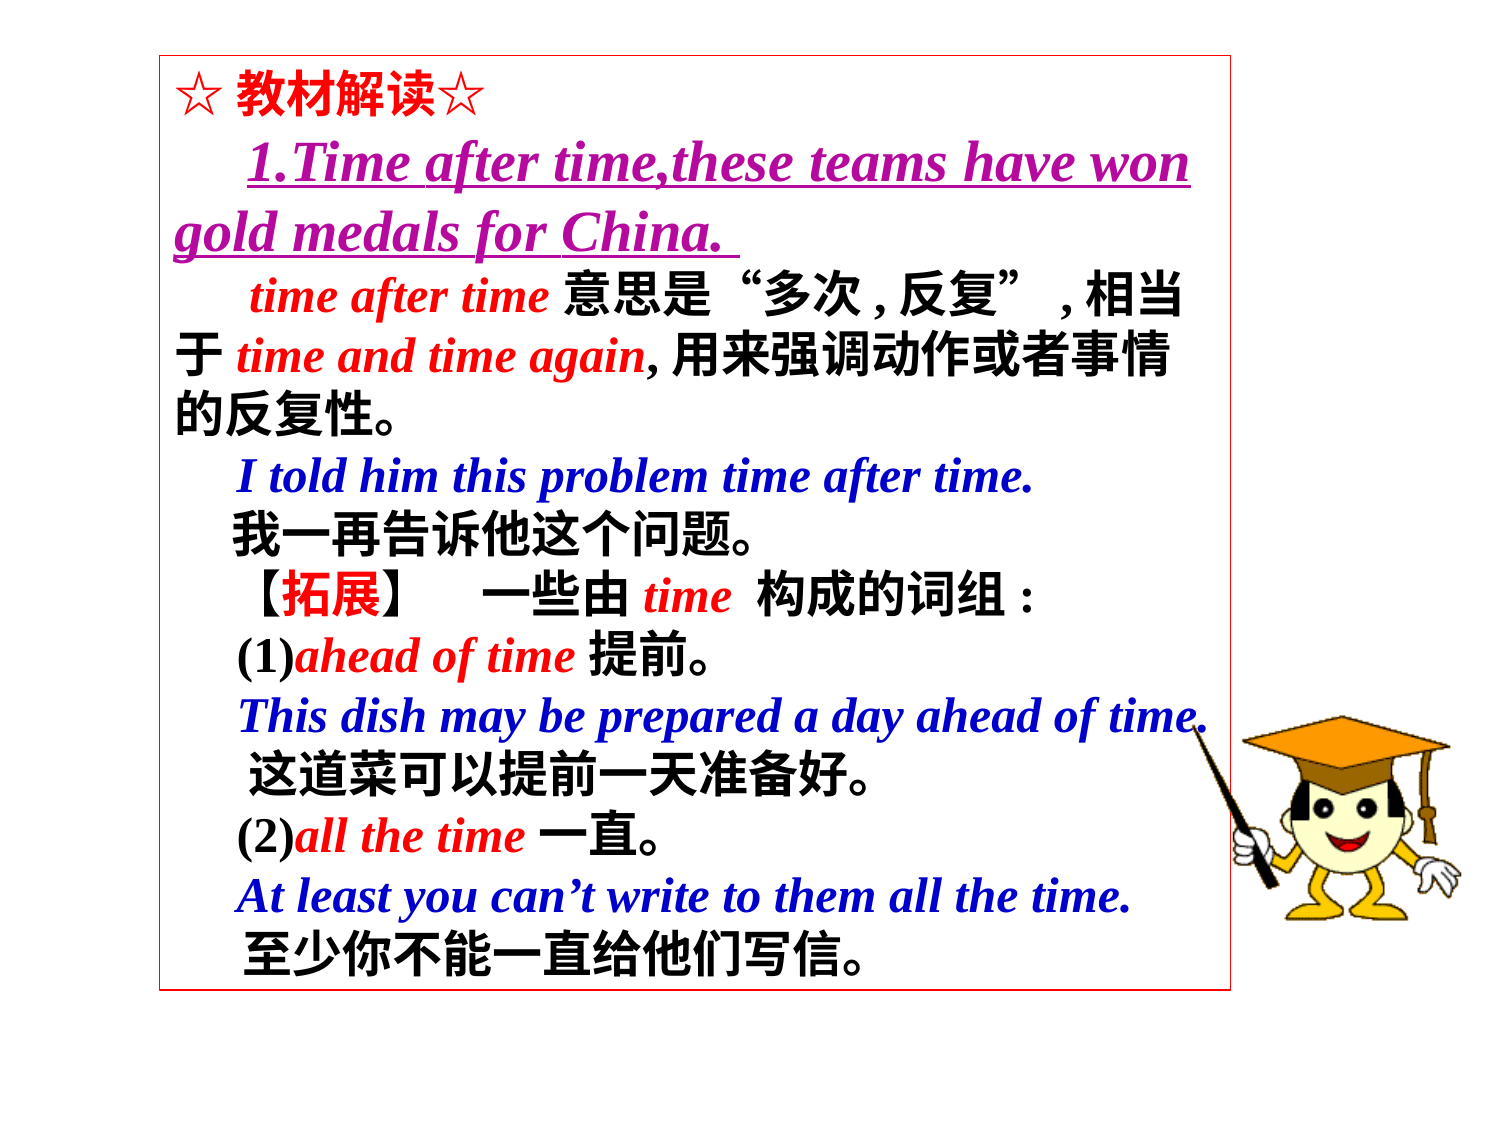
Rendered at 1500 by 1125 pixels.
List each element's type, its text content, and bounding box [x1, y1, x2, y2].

text_box ☆教材解读☆ 1.Time after time,these teams have won gold medals for China. time after time意思是“多次,反复”,相当于time and time again,用来强调动作或者事情的反复性。 I told him this problem time after time. 我一再告诉他这个问题。 【拓展】 一些由time 构成的词组: (1)ahead of time提前。 This dish may be prepared a day ahead of time. 这道菜可以提前一天准备好。 (2)all the time一直。 At least you can’t write to them all the time. 至少你不能一直给他们写信。 [159, 55, 1231, 991]
picture [1171, 700, 1485, 936]
